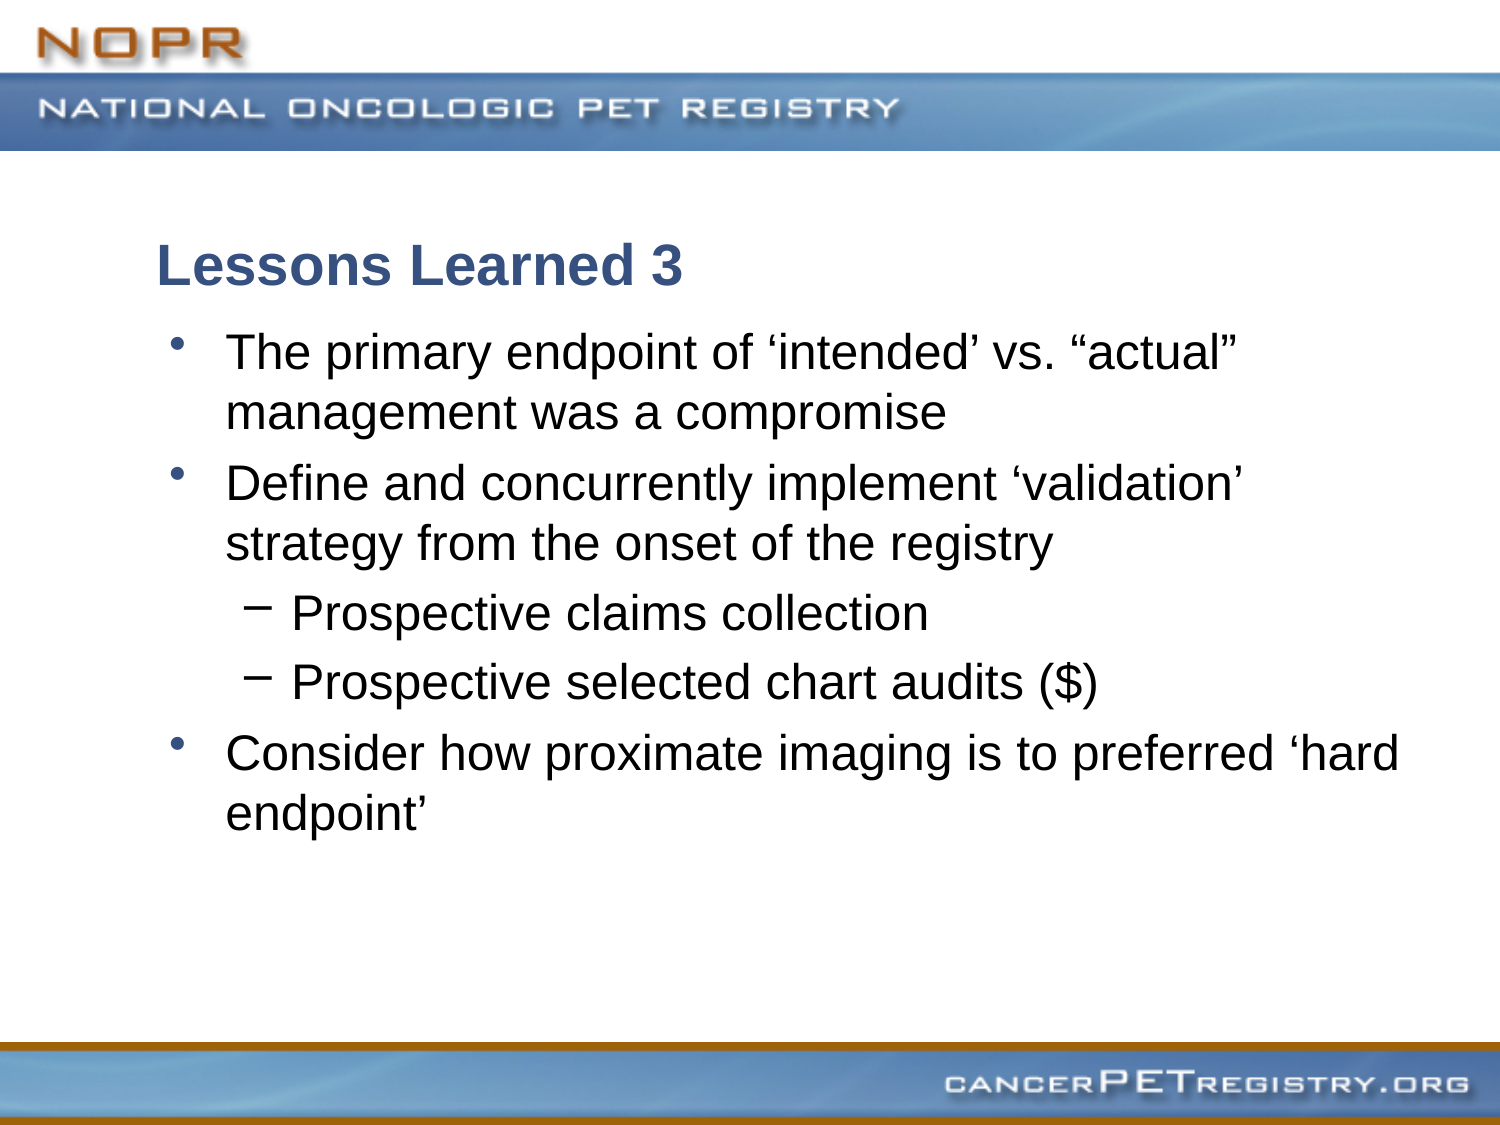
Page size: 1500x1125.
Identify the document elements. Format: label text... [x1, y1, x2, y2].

list The primary endpoint of ‘intended’ vs. “actual” management was a compromise Define and concurrently implement ‘validation’ strategy from the onset of the registry Prospective claims collection Prospective selected chart audits ($) Consider how proximate imaging is to preferred ‘hard endpoint’ [153, 312, 1442, 784]
title Lessons Learned 3 [141, 212, 1363, 313]
picture [0, 1042, 1500, 1125]
picture [0, 24, 1500, 151]
